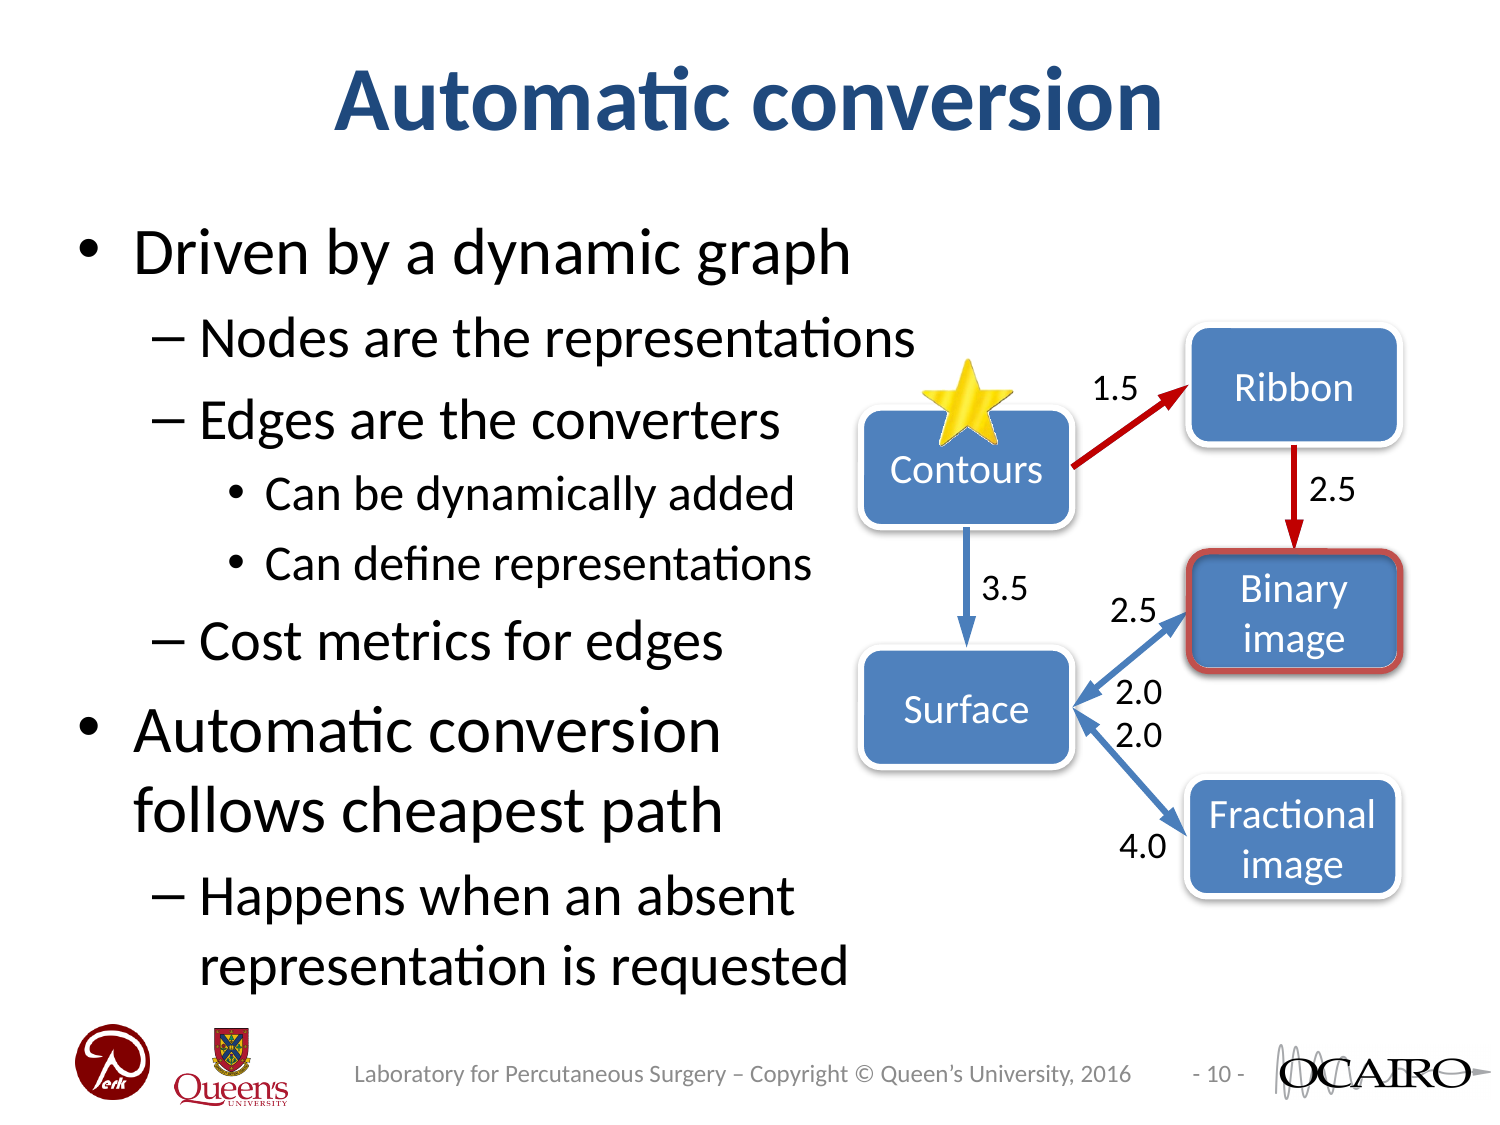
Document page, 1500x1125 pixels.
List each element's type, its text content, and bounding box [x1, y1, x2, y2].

picture [1275, 1044, 1491, 1100]
text_box Surface [857, 644, 960, 771]
slide_number - 10 - [1175, 1042, 1263, 1103]
list Driven by a dynamic graph Nodes are the representations Edges are the converters Can be dynamically added Can define representations Cost metrics for edges Automatic conversion follows cheapest path Happens when an absent representation is requested [62, 199, 938, 993]
title Automatic conversion [74, 0, 1426, 188]
footer Laboratory for Percutaneous Surgery – Copyright © Queen’s University, 2016 [312, 1042, 1175, 1103]
picture [75, 1024, 150, 1100]
text_box Contours [857, 404, 960, 531]
picture [920, 355, 965, 449]
text_box Ribbon [1185, 321, 1404, 354]
picture [174, 1028, 288, 1106]
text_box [965, 355, 1432, 934]
